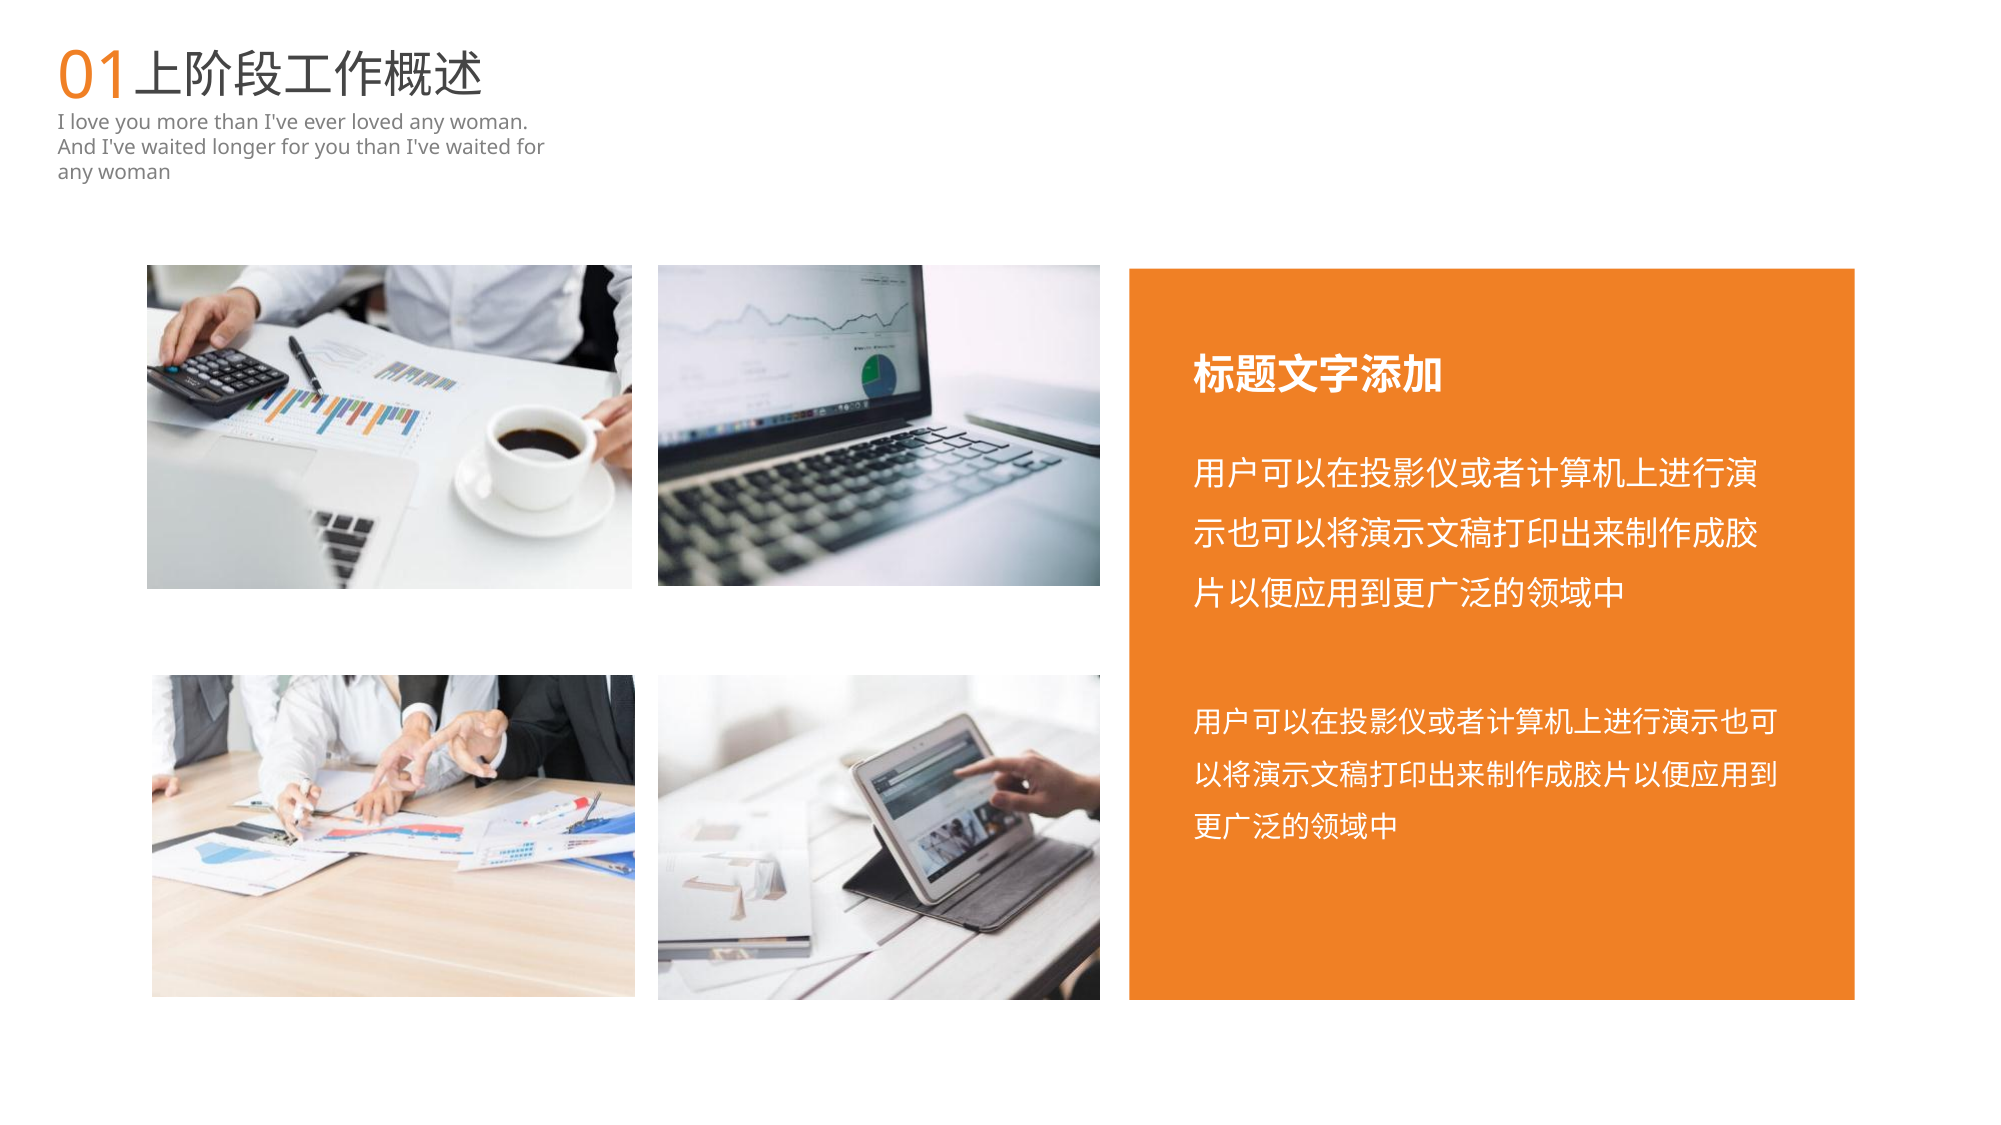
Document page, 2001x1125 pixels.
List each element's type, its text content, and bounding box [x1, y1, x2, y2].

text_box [1178, 340, 1806, 622]
text_box 用户可以在投影仪或者计算机上进行演示也可以将演示文稿打印出来制作成胶片以便应用到更广泛的领域中 [1178, 678, 1806, 851]
picture [147, 265, 632, 589]
picture [658, 675, 1100, 1001]
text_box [42, 24, 585, 168]
text_box [1128, 268, 1856, 1001]
picture [152, 675, 635, 997]
picture [658, 265, 1100, 586]
